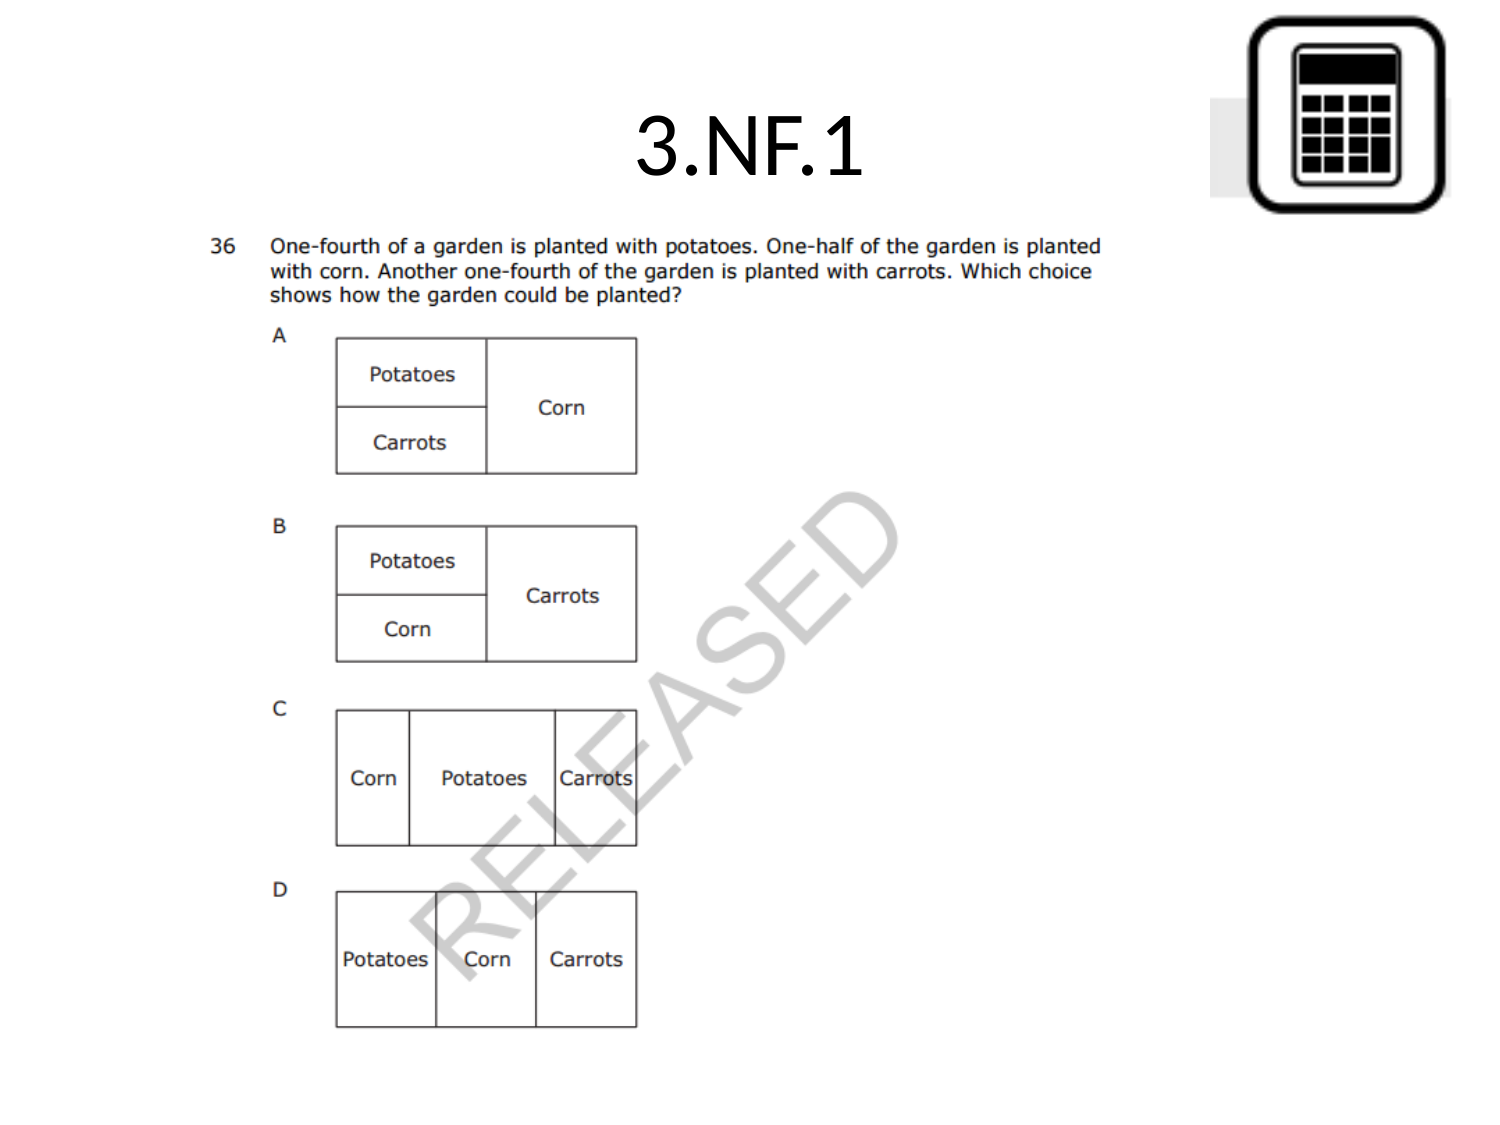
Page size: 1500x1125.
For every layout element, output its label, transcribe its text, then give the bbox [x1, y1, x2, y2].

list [174, 224, 1126, 1090]
title 3.NF.1 [75, 45, 1204, 233]
picture [1209, 0, 1485, 251]
